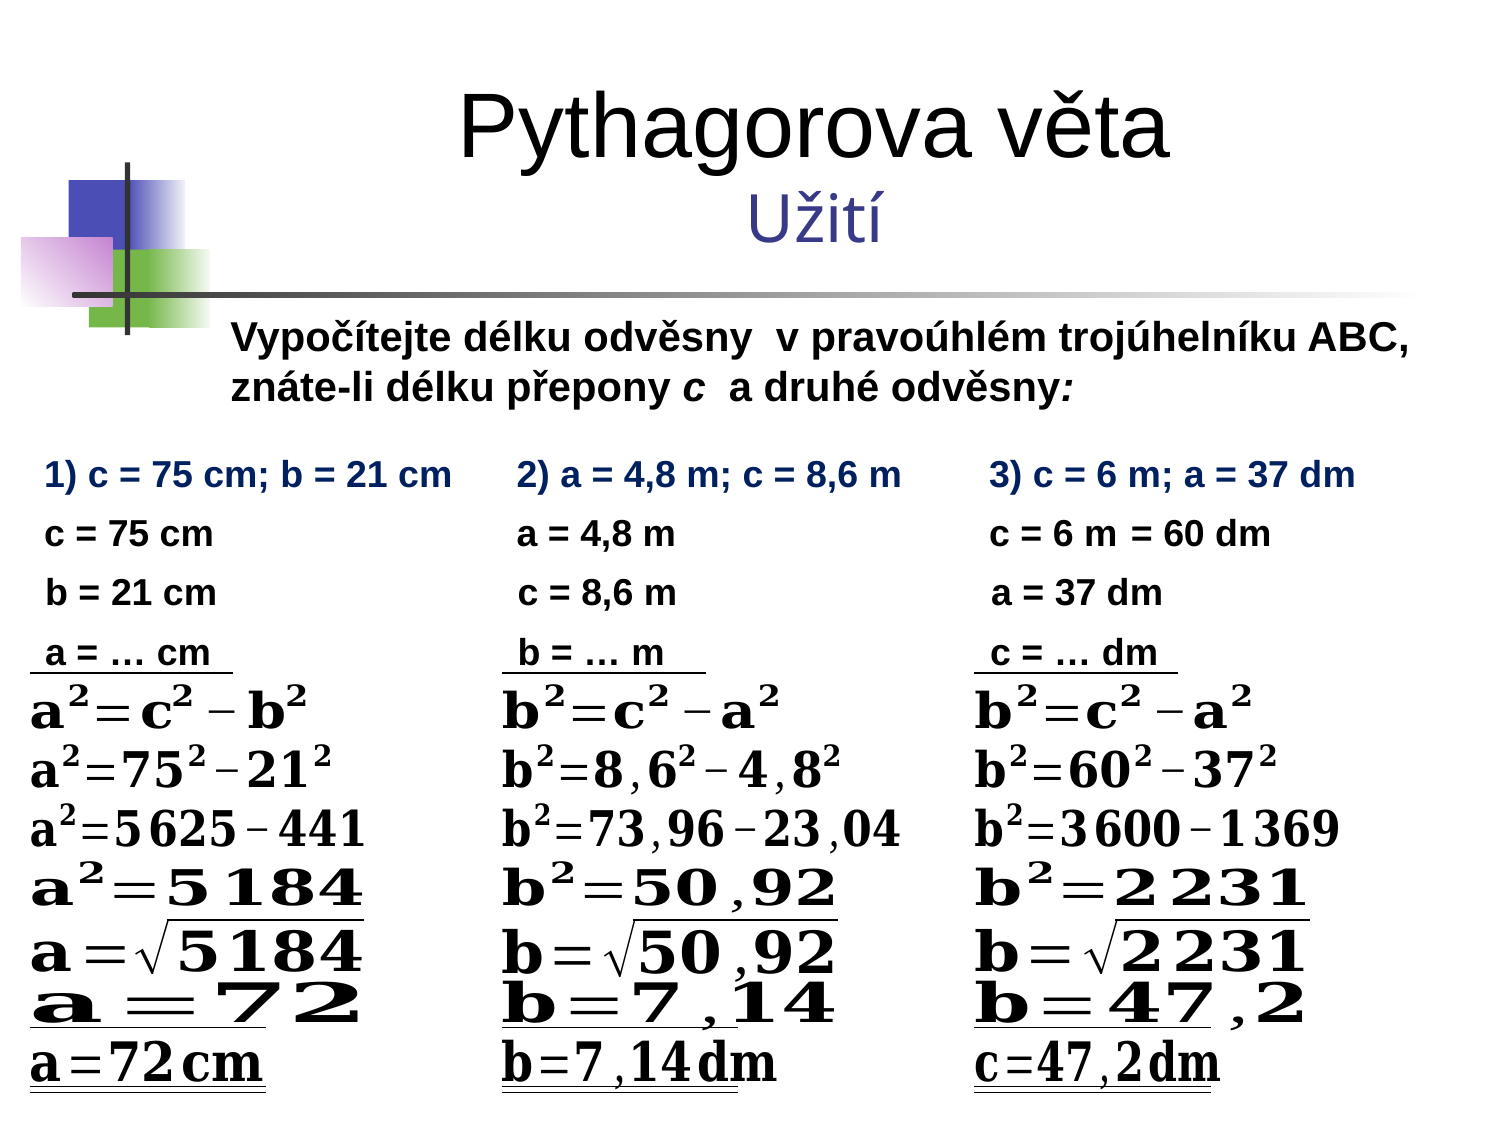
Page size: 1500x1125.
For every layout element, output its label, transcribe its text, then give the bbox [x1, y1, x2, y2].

text_box 2) a = 4,8 m; c = 8,6 m [501, 442, 974, 503]
text_box = 60 dm [1116, 501, 1343, 562]
text_box a = 37 dm [976, 560, 1179, 621]
text_box a = 4,8 m [501, 501, 750, 562]
text_box b = 21 cm [30, 560, 233, 621]
text_box Vypočítejte délku odvěsny v pravoúhlém trojúhelníku ABC, znáte-li délku přepony c a druhé odvěsny: [215, 302, 1445, 418]
text_box b = … m [502, 620, 680, 672]
text_box Pythagorova věta Užití [206, 58, 1424, 263]
text_box c = … dm [975, 620, 1174, 672]
text_box 3) c = 6 m; a = 37 dm [974, 442, 1471, 503]
text_box a = … cm [30, 620, 227, 672]
text_box c = 6 m [974, 501, 1116, 562]
text_box 1) c = 75 cm; b = 21 cm [29, 442, 501, 503]
text_box c = 8,6 m [502, 560, 693, 621]
text_box c = 75 cm [29, 501, 278, 562]
